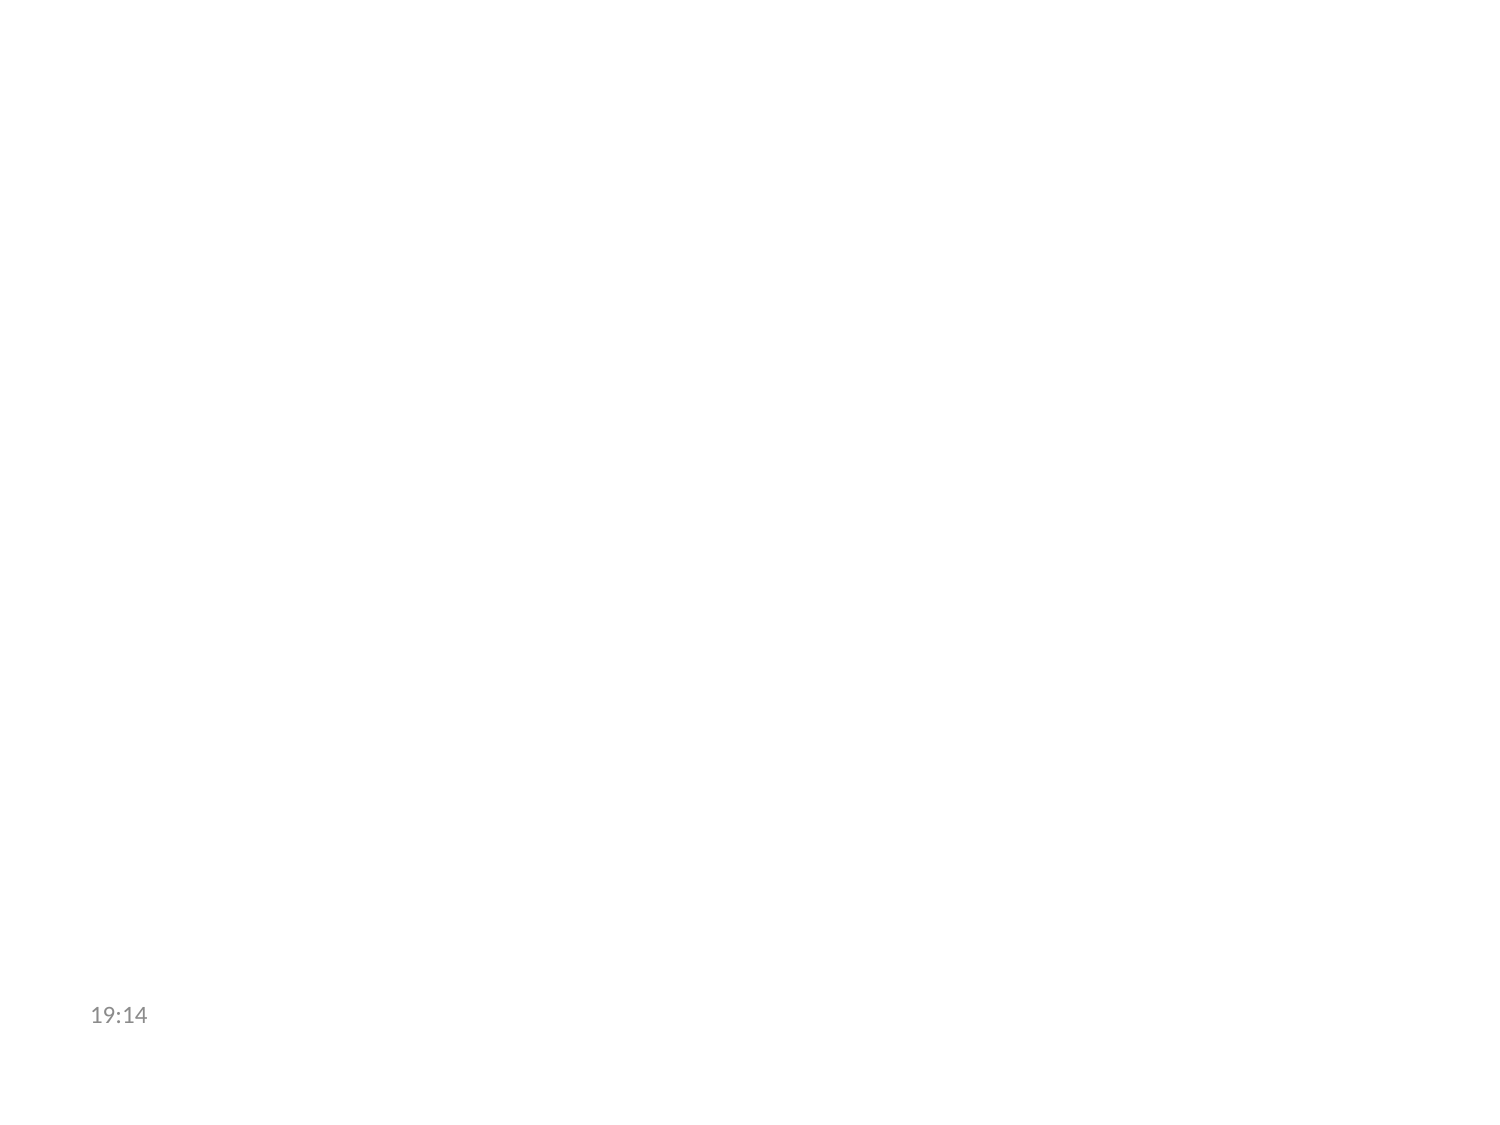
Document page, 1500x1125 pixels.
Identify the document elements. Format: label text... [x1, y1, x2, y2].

text_box 15:35 [75, 983, 425, 1044]
